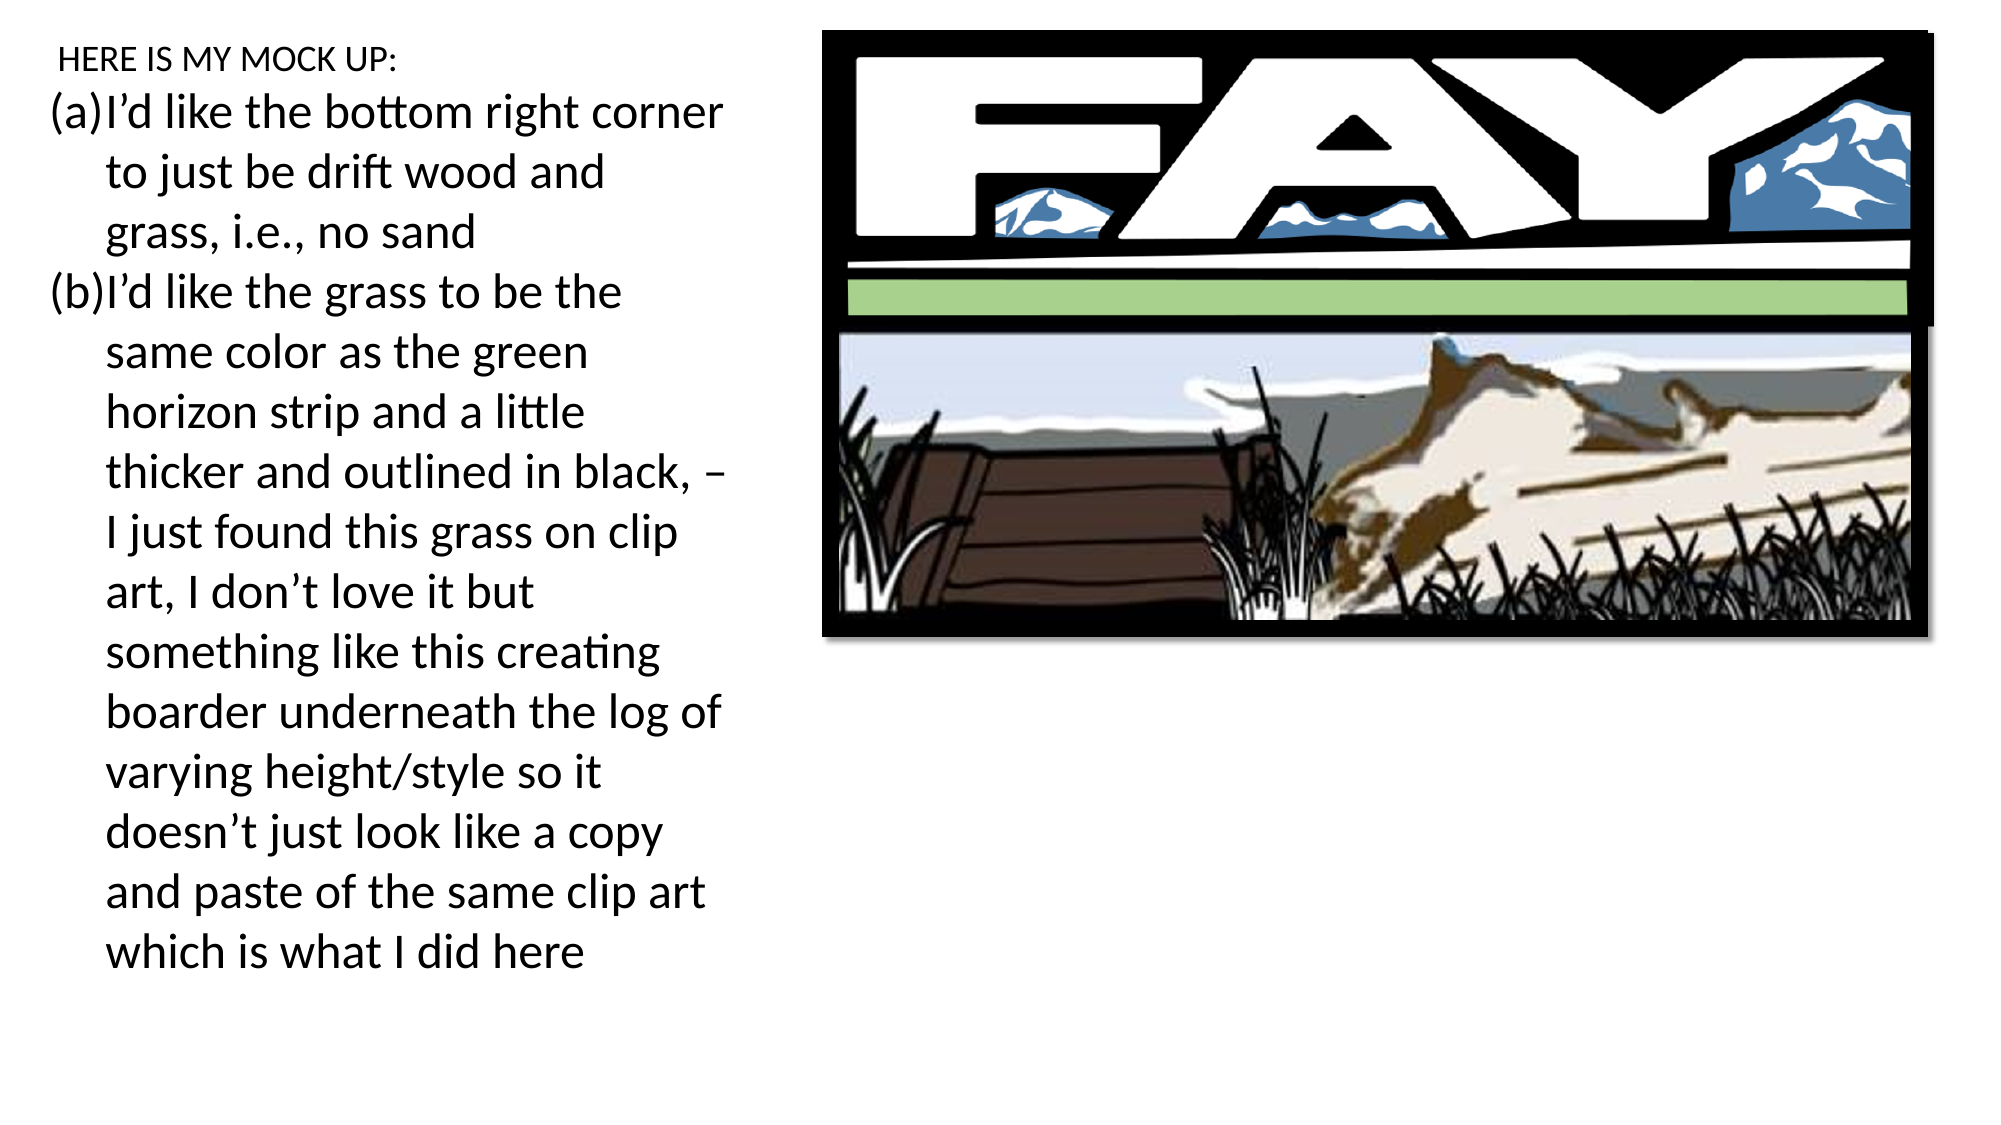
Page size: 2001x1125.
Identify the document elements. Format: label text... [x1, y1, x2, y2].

picture [818, 26, 1941, 650]
text_box HERE IS MY MOCK UP: I’d like the bottom right corner to just be drift wood and grass, i.e., no sand I’d like the grass to be the same color as the green horizon strip and a little thicker and outlined in black, – I just found this grass on clip art, I don’t love it but something like this creating boarder underneath the log of varying height/style so it doesn’t just look like a copy and paste of the same clip art which is what I did here [34, 26, 747, 1031]
